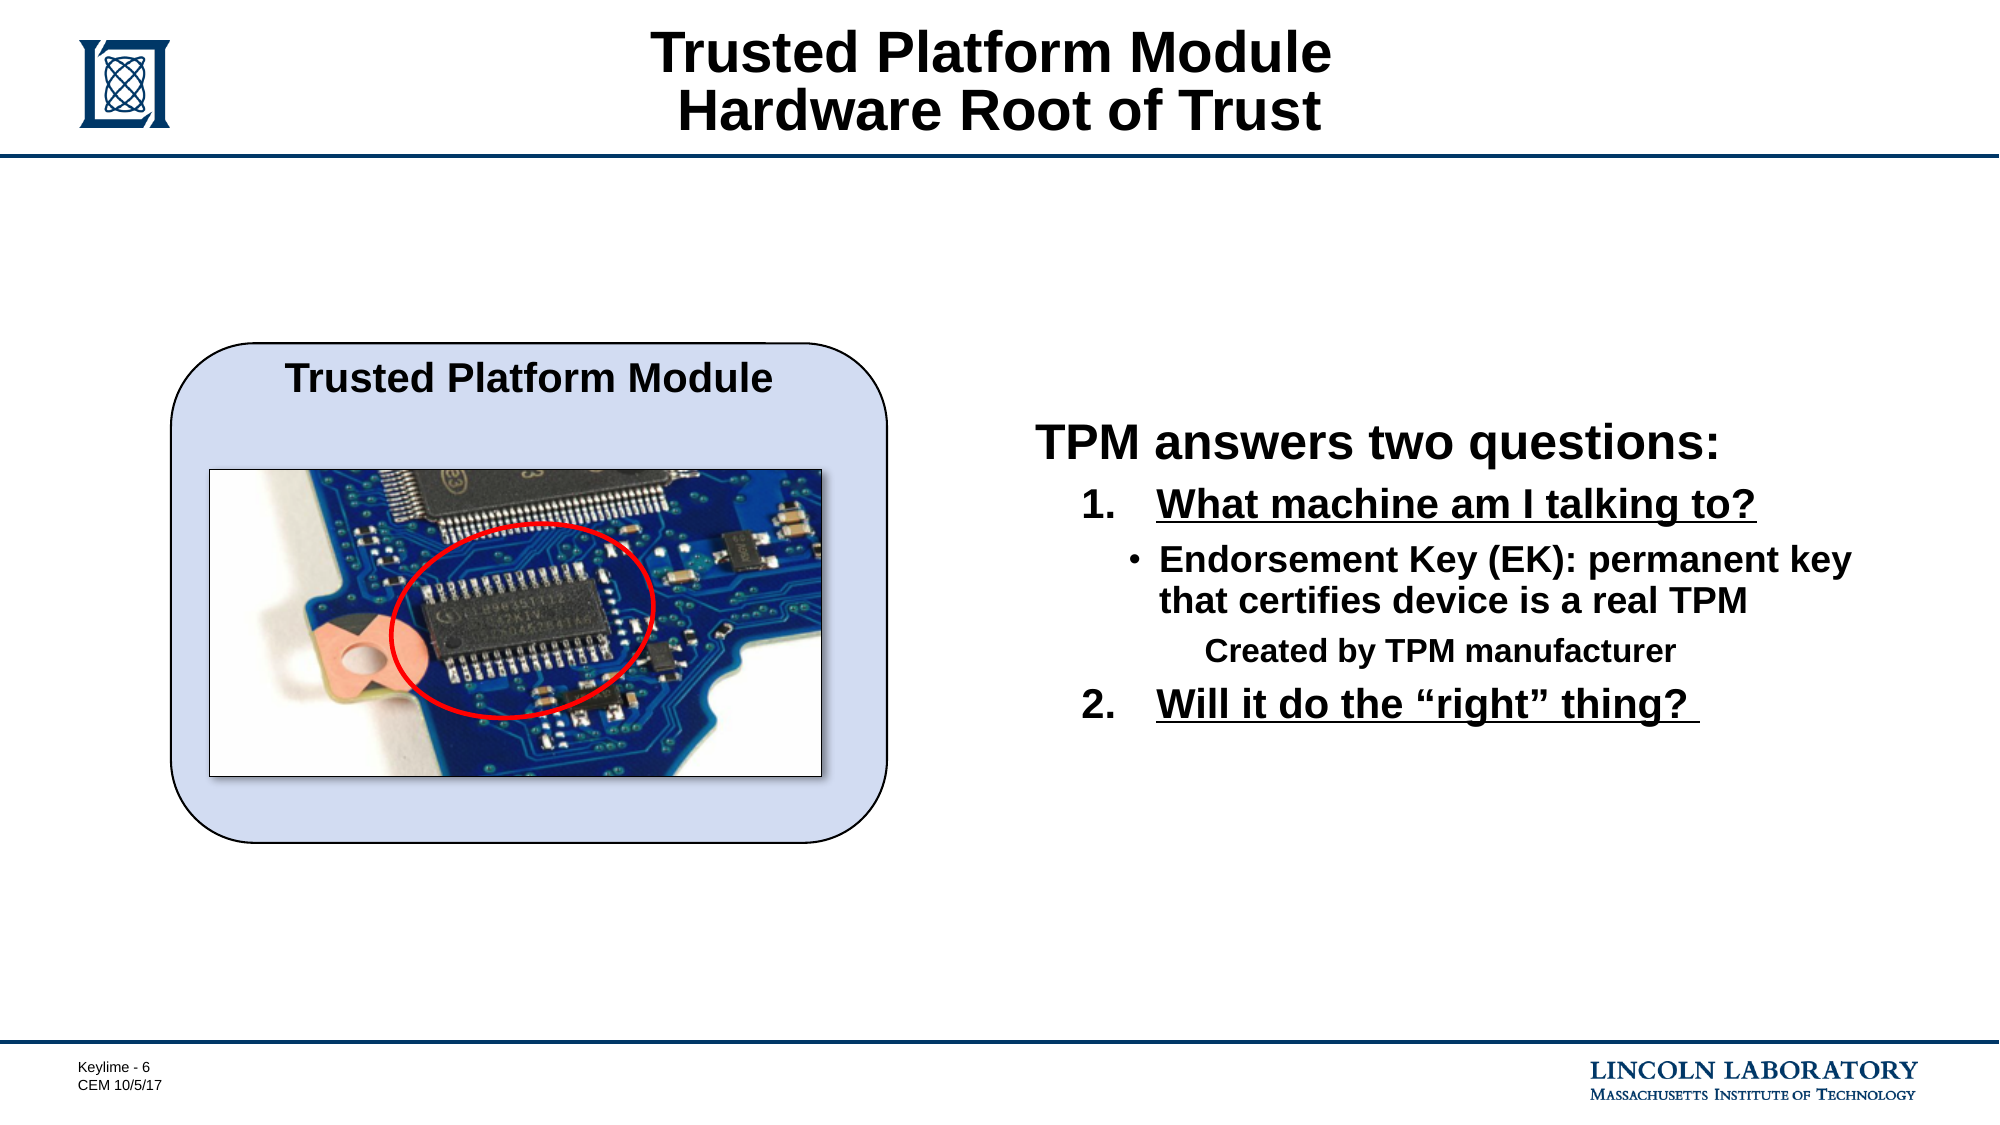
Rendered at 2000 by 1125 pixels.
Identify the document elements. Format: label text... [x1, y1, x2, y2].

picture [1588, 1061, 1918, 1100]
title Trusted Platform Module Hardware Root of Trust [205, 16, 1794, 151]
list TPM answers two questions: What machine am I talking to? Endorsement Key (EK): permanent key that certifies device is a real TPM Created by TPM manufacturer Will it do the “right” thing? [1020, 408, 1893, 1005]
picture [79, 40, 170, 128]
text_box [97, 343, 961, 844]
